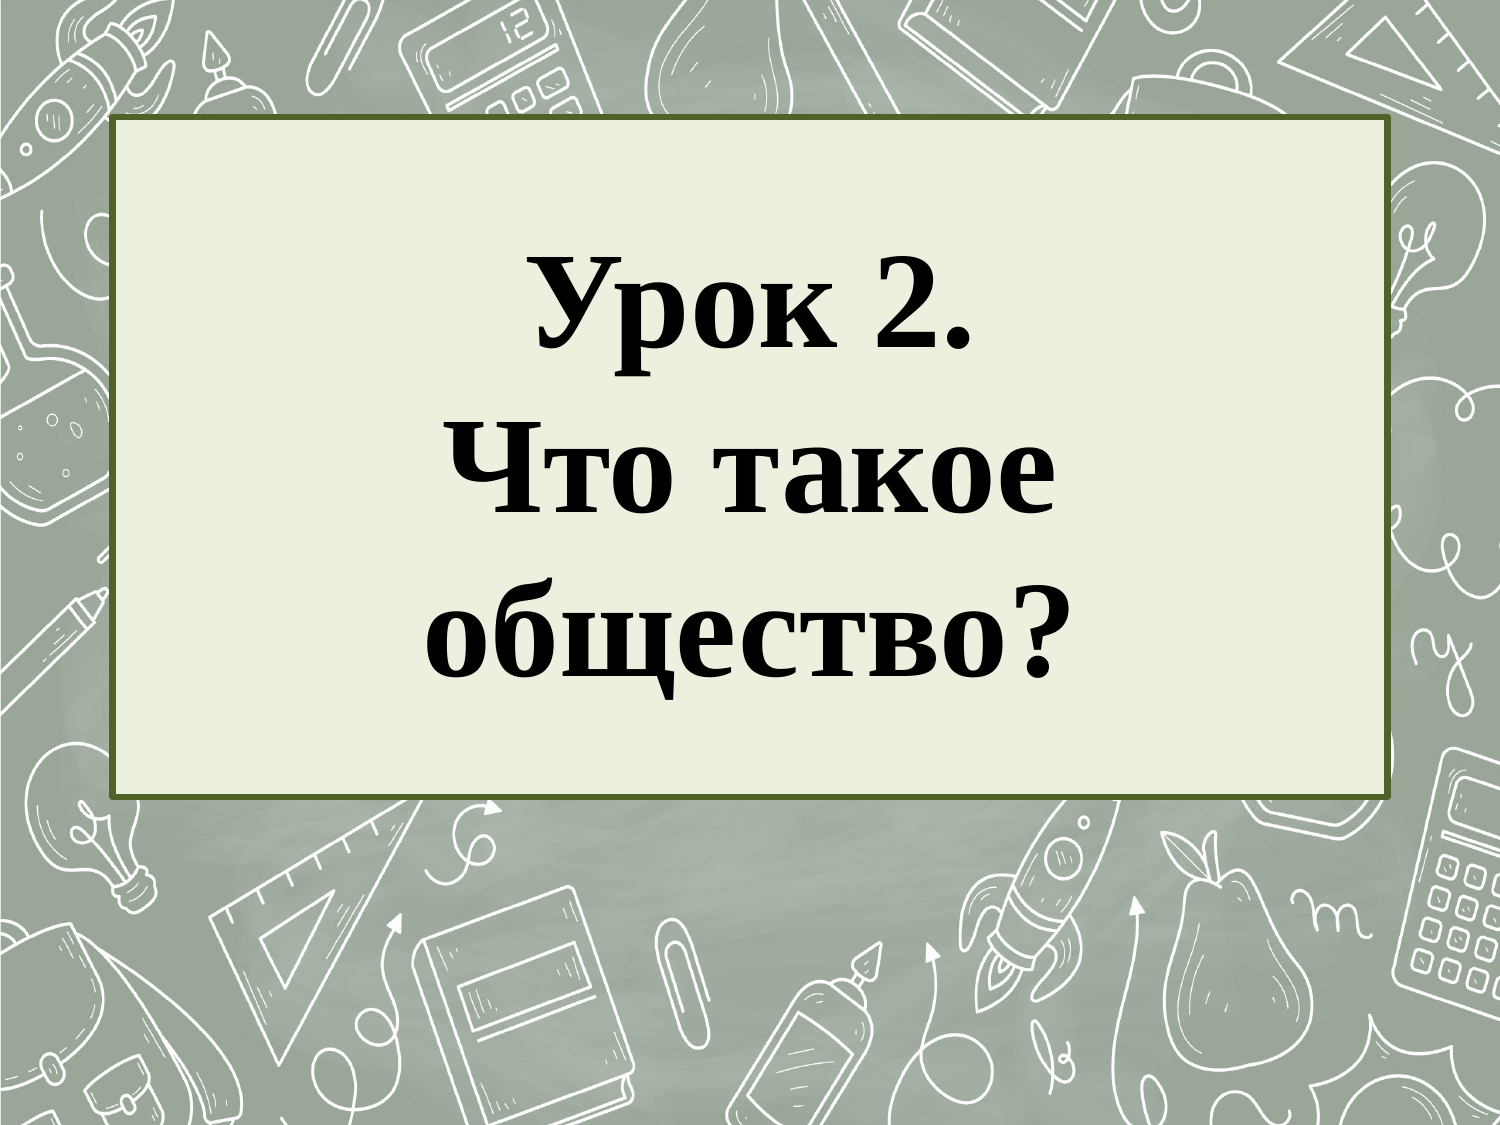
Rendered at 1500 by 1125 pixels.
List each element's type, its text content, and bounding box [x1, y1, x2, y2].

title Урок 2. Что такое общество? [112, 117, 1388, 797]
